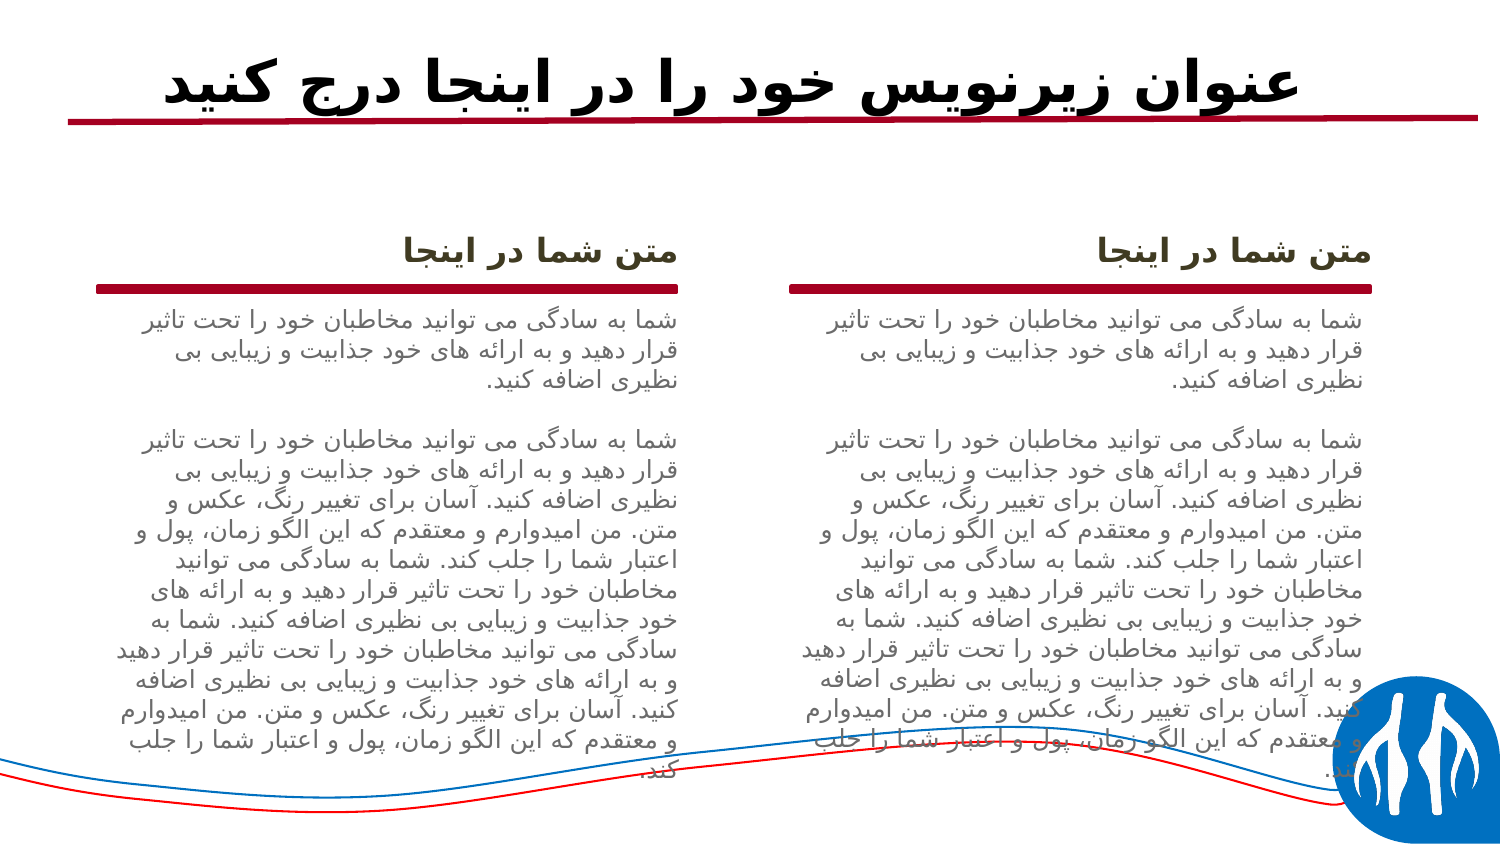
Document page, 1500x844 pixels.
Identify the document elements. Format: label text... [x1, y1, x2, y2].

text_box [97, 286, 677, 293]
text_box متن شما در اینجا [97, 222, 694, 277]
text_box متن شما در اینجا [791, 222, 1388, 277]
picture [1354, 692, 1479, 816]
text_box شما به سادگی می توانید مخاطبان خود را تحت تاثیر قرار دهید و به ارائه های خود جذابیت و زیبایی بی نظیری اضافه کنید. شما به سادگی می توانید مخاطبان خود را تحت تاثیر قرار دهید و به ارائه های خود جذابیت و زیبایی بی نظیری اضافه کنید. آسان برای تغییر رنگ، عکس و متن. من امیدوارم و معتقدم که این الگو زمان، پول و اعتبار شما را جلب کند. شما به سادگی می توانید مخاطبان خود را تحت تاثیر قرار دهید و به ارائه های خود جذابیت و زیبایی بی نظیری اضافه کنید. شما به سادگی می توانید مخاطبان خود را تحت تاثیر قرار دهید و به ارائه های خود جذابیت و زیبایی بی نظیری اضافه کنید. آسان برای تغییر رنگ، عکس و متن. من امیدوارم و معتقدم که این الگو زمان، پول و اعتبار شما را جلب کند. [97, 296, 694, 791]
subtitle عنوان زیرنویس خود را در اینجا درج کنید [46, 28, 1445, 108]
text_box شما به سادگی می توانید مخاطبان خود را تحت تاثیر قرار دهید و به ارائه های خود جذابیت و زیبایی بی نظیری اضافه کنید. شما به سادگی می توانید مخاطبان خود را تحت تاثیر قرار دهید و به ارائه های خود جذابیت و زیبایی بی نظیری اضافه کنید. آسان برای تغییر رنگ، عکس و متن. من امیدوارم و معتقدم که این الگو زمان، پول و اعتبار شما را جلب کند. شما به سادگی می توانید مخاطبان خود را تحت تاثیر قرار دهید و به ارائه های خود جذابیت و زیبایی بی نظیری اضافه کنید. شما به سادگی می توانید مخاطبان خود را تحت تاثیر قرار دهید و به ارائه های خود جذابیت و زیبایی بی نظیری اضافه کنید. آسان برای تغییر رنگ، عکس و متن. من امیدوارم و معتقدم که این الگو زمان، پول و اعتبار شما را جلب کند. [782, 296, 1379, 791]
text_box [791, 286, 1371, 293]
